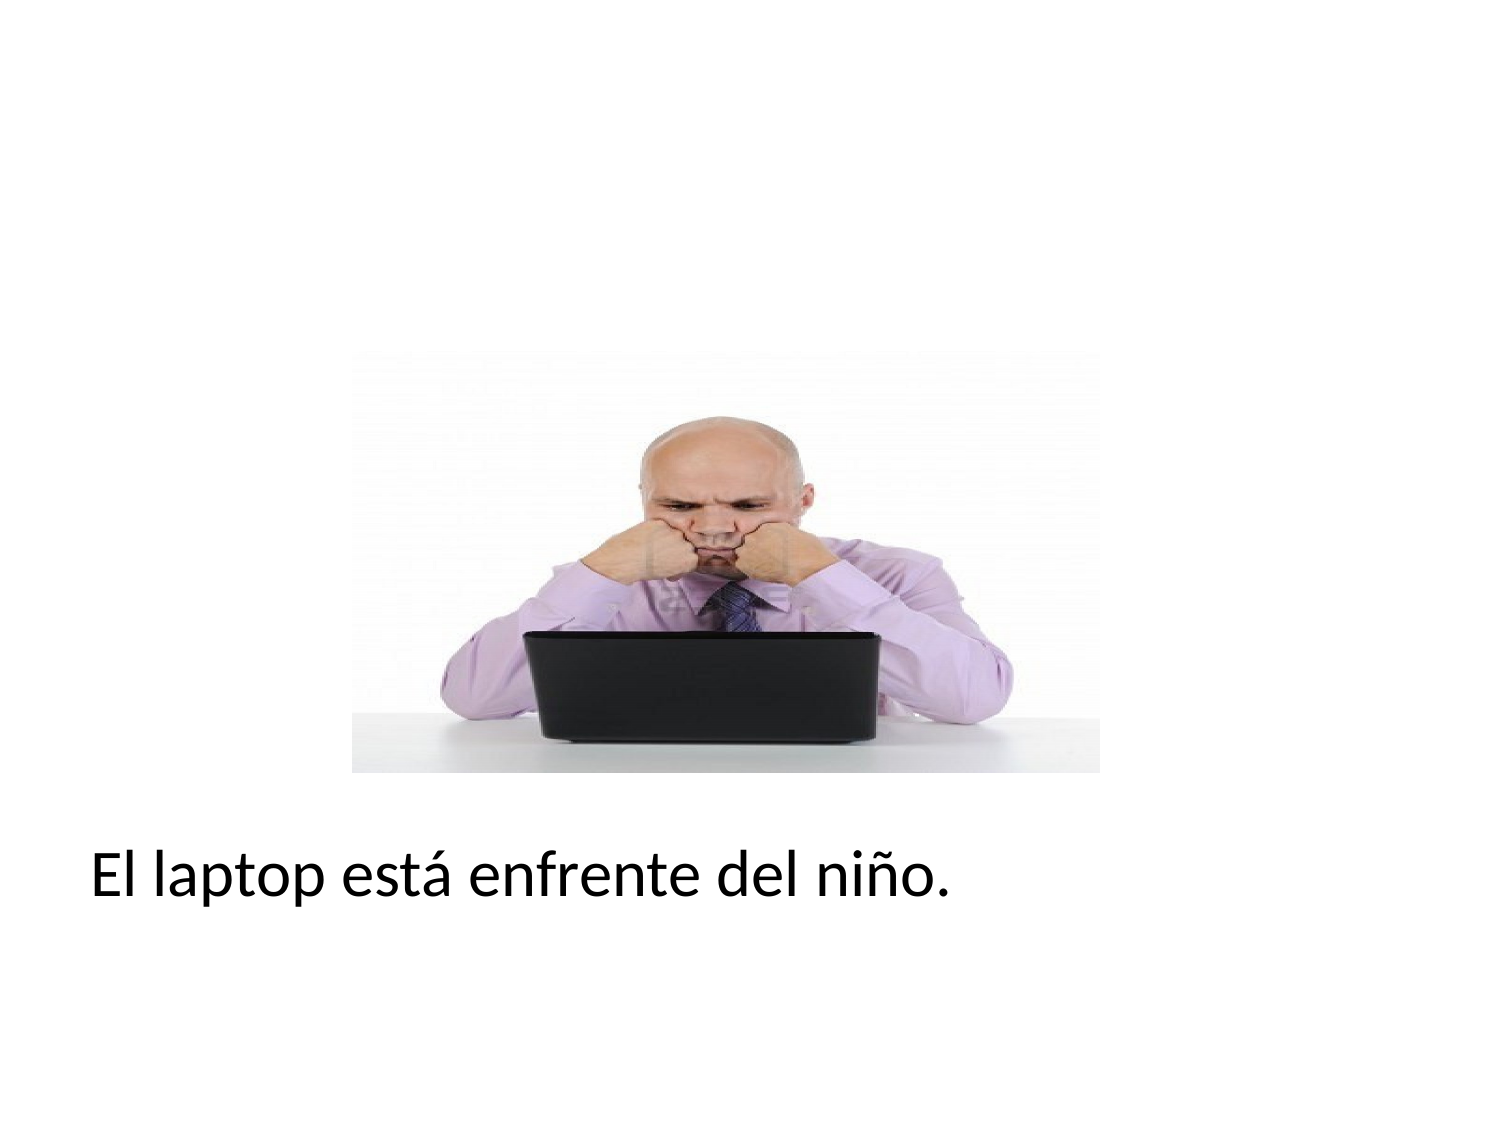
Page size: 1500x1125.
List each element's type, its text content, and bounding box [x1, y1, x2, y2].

list El laptop está enfrente del niño. [75, 262, 1425, 1005]
picture [352, 351, 1100, 774]
